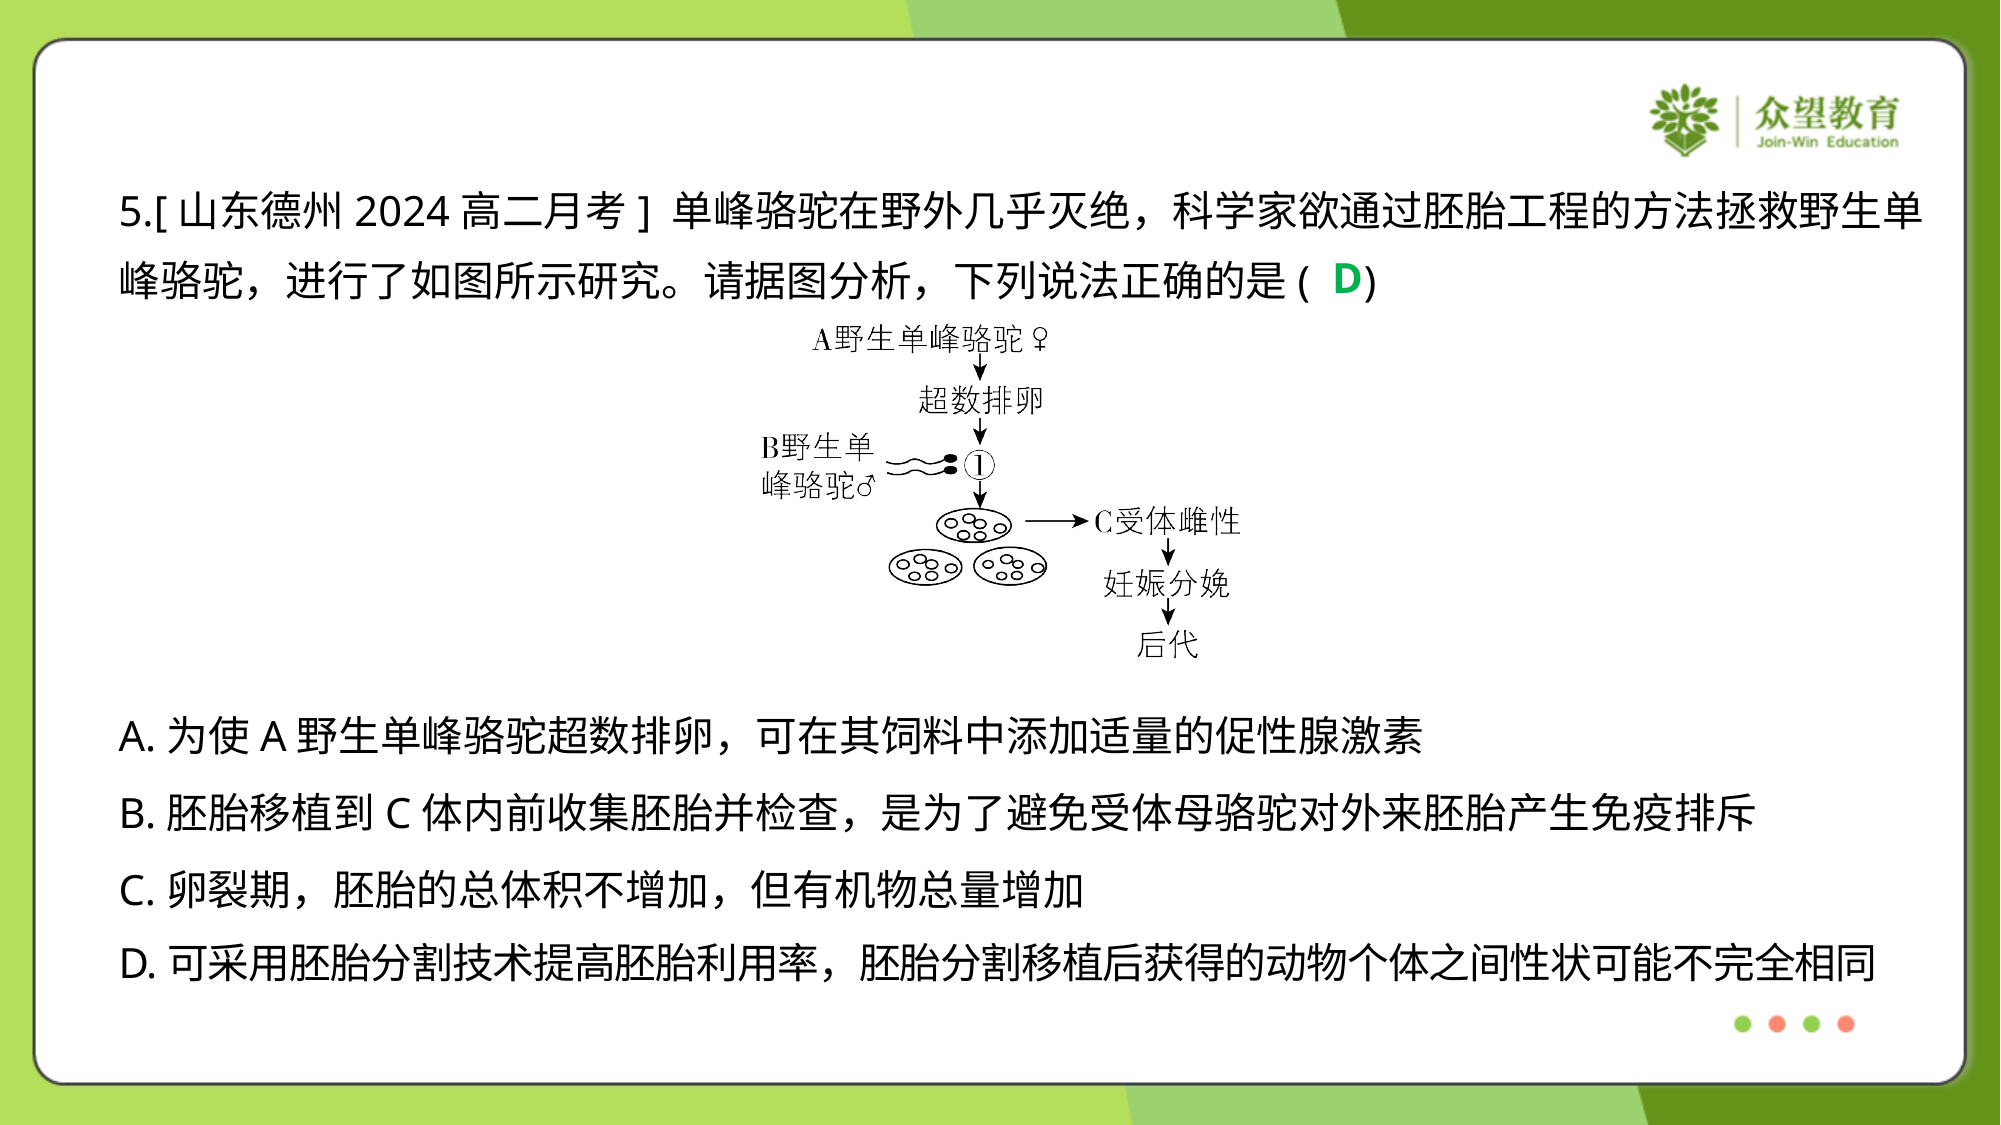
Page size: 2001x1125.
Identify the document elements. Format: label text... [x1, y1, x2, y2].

text_box A.为使A野生单峰骆驼超数排卵，可在其饲料中添加适量的促性腺激素 B.胚胎移植到C体内前收集胚胎并检查，是为了避免受体母骆驼对外来胚胎产生免疫排斥 C.卵裂期，胚胎的总体积不增加，但有机物总量增加 D.可采用胚胎分割技术提高胚胎利用率，胚胎分割移植后获得的动物个体之间性状可能不完全相同 [118, 684, 1883, 980]
text_box D [1315, 231, 1380, 296]
picture [0, 0, 2000, 1125]
text_box 5.[山东德州2024高二月考] 单峰骆驼在野外几乎灭绝，科学家欲通过胚胎工程的方法拯救野生单 峰骆驼，进行了如图所示研究。请据图分析，下列说法正确的是( ) [118, 159, 1883, 298]
